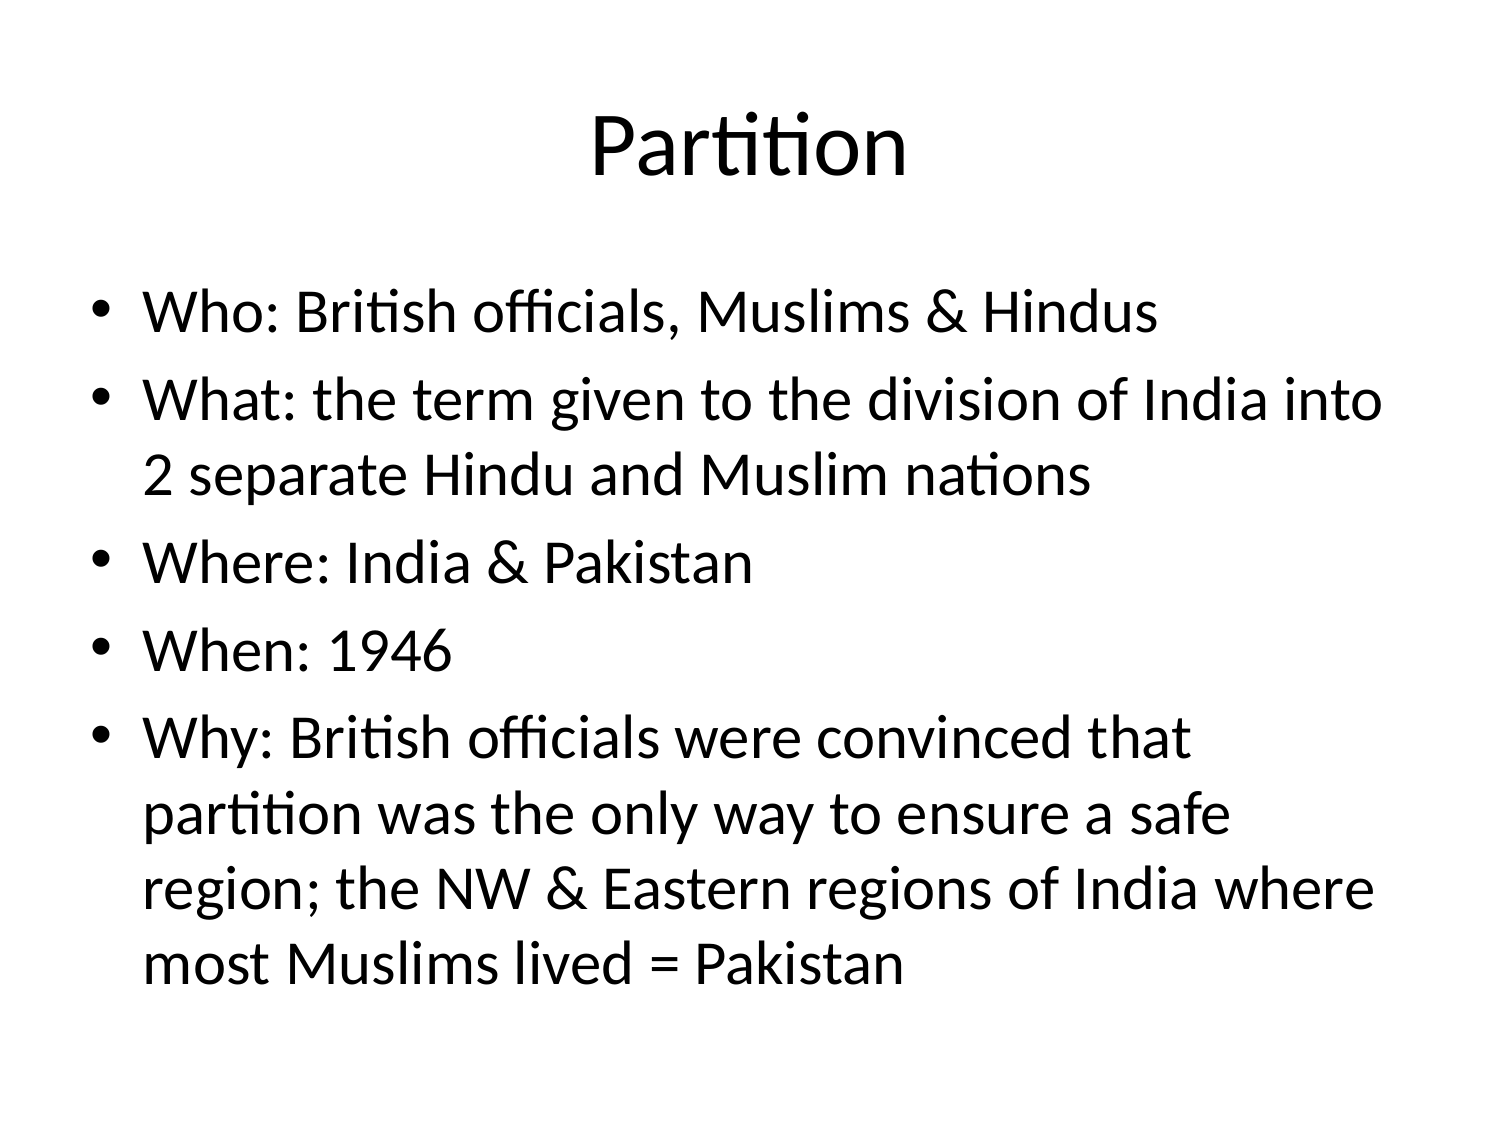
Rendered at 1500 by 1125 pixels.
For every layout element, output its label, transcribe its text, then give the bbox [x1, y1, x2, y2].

list Who: British officials, Muslims & Hindus What: the term given to the division of India into 2 separate Hindu and Muslim nations Where: India & Pakistan When: 1946 Why: British officials were convinced that partition was the only way to ensure a safe region; the NW & Eastern regions of India where most Muslims lived = Pakistan [75, 262, 1425, 1005]
title Partition [75, 45, 1425, 233]
